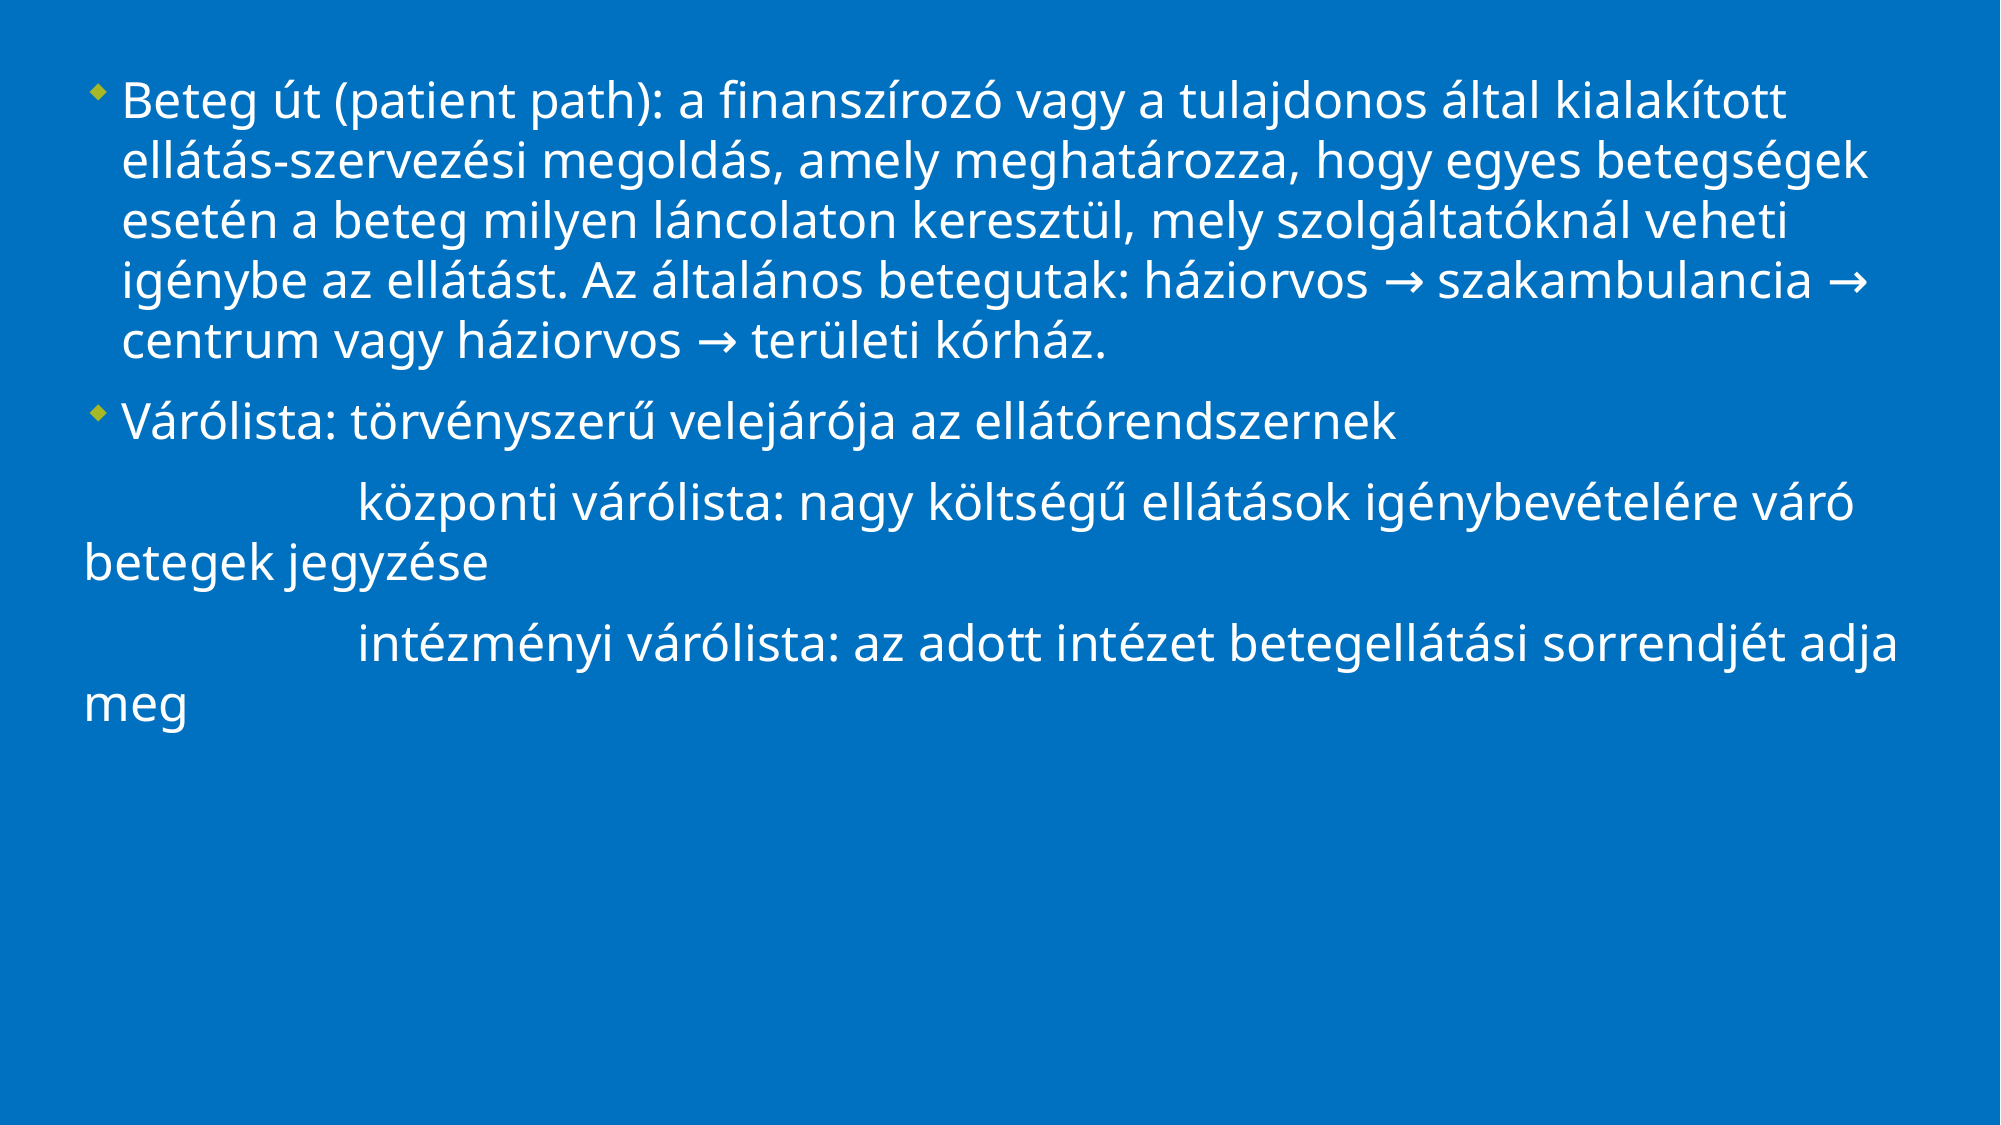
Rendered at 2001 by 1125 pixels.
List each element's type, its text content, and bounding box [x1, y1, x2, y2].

list Beteg út (patient path): a finanszírozó vagy a tulajdonos által kialakított ellátás-szervezési megoldás, amely meghatározza, hogy egyes betegségek esetén a beteg milyen láncolaton keresztül, mely szolgáltatóknál veheti igénybe az ellátást. Az általános betegutak: háziorvos → szakambulancia → centrum vagy háziorvos → területi kórház. Várólista: törvényszerű velejárója az ellátórendszernek központi várólista: nagy költségű ellátások igénybevételére váró betegek jegyzése intézményi várólista: az adott intézet betegellátási sorrendjét adja meg [68, 61, 1927, 990]
